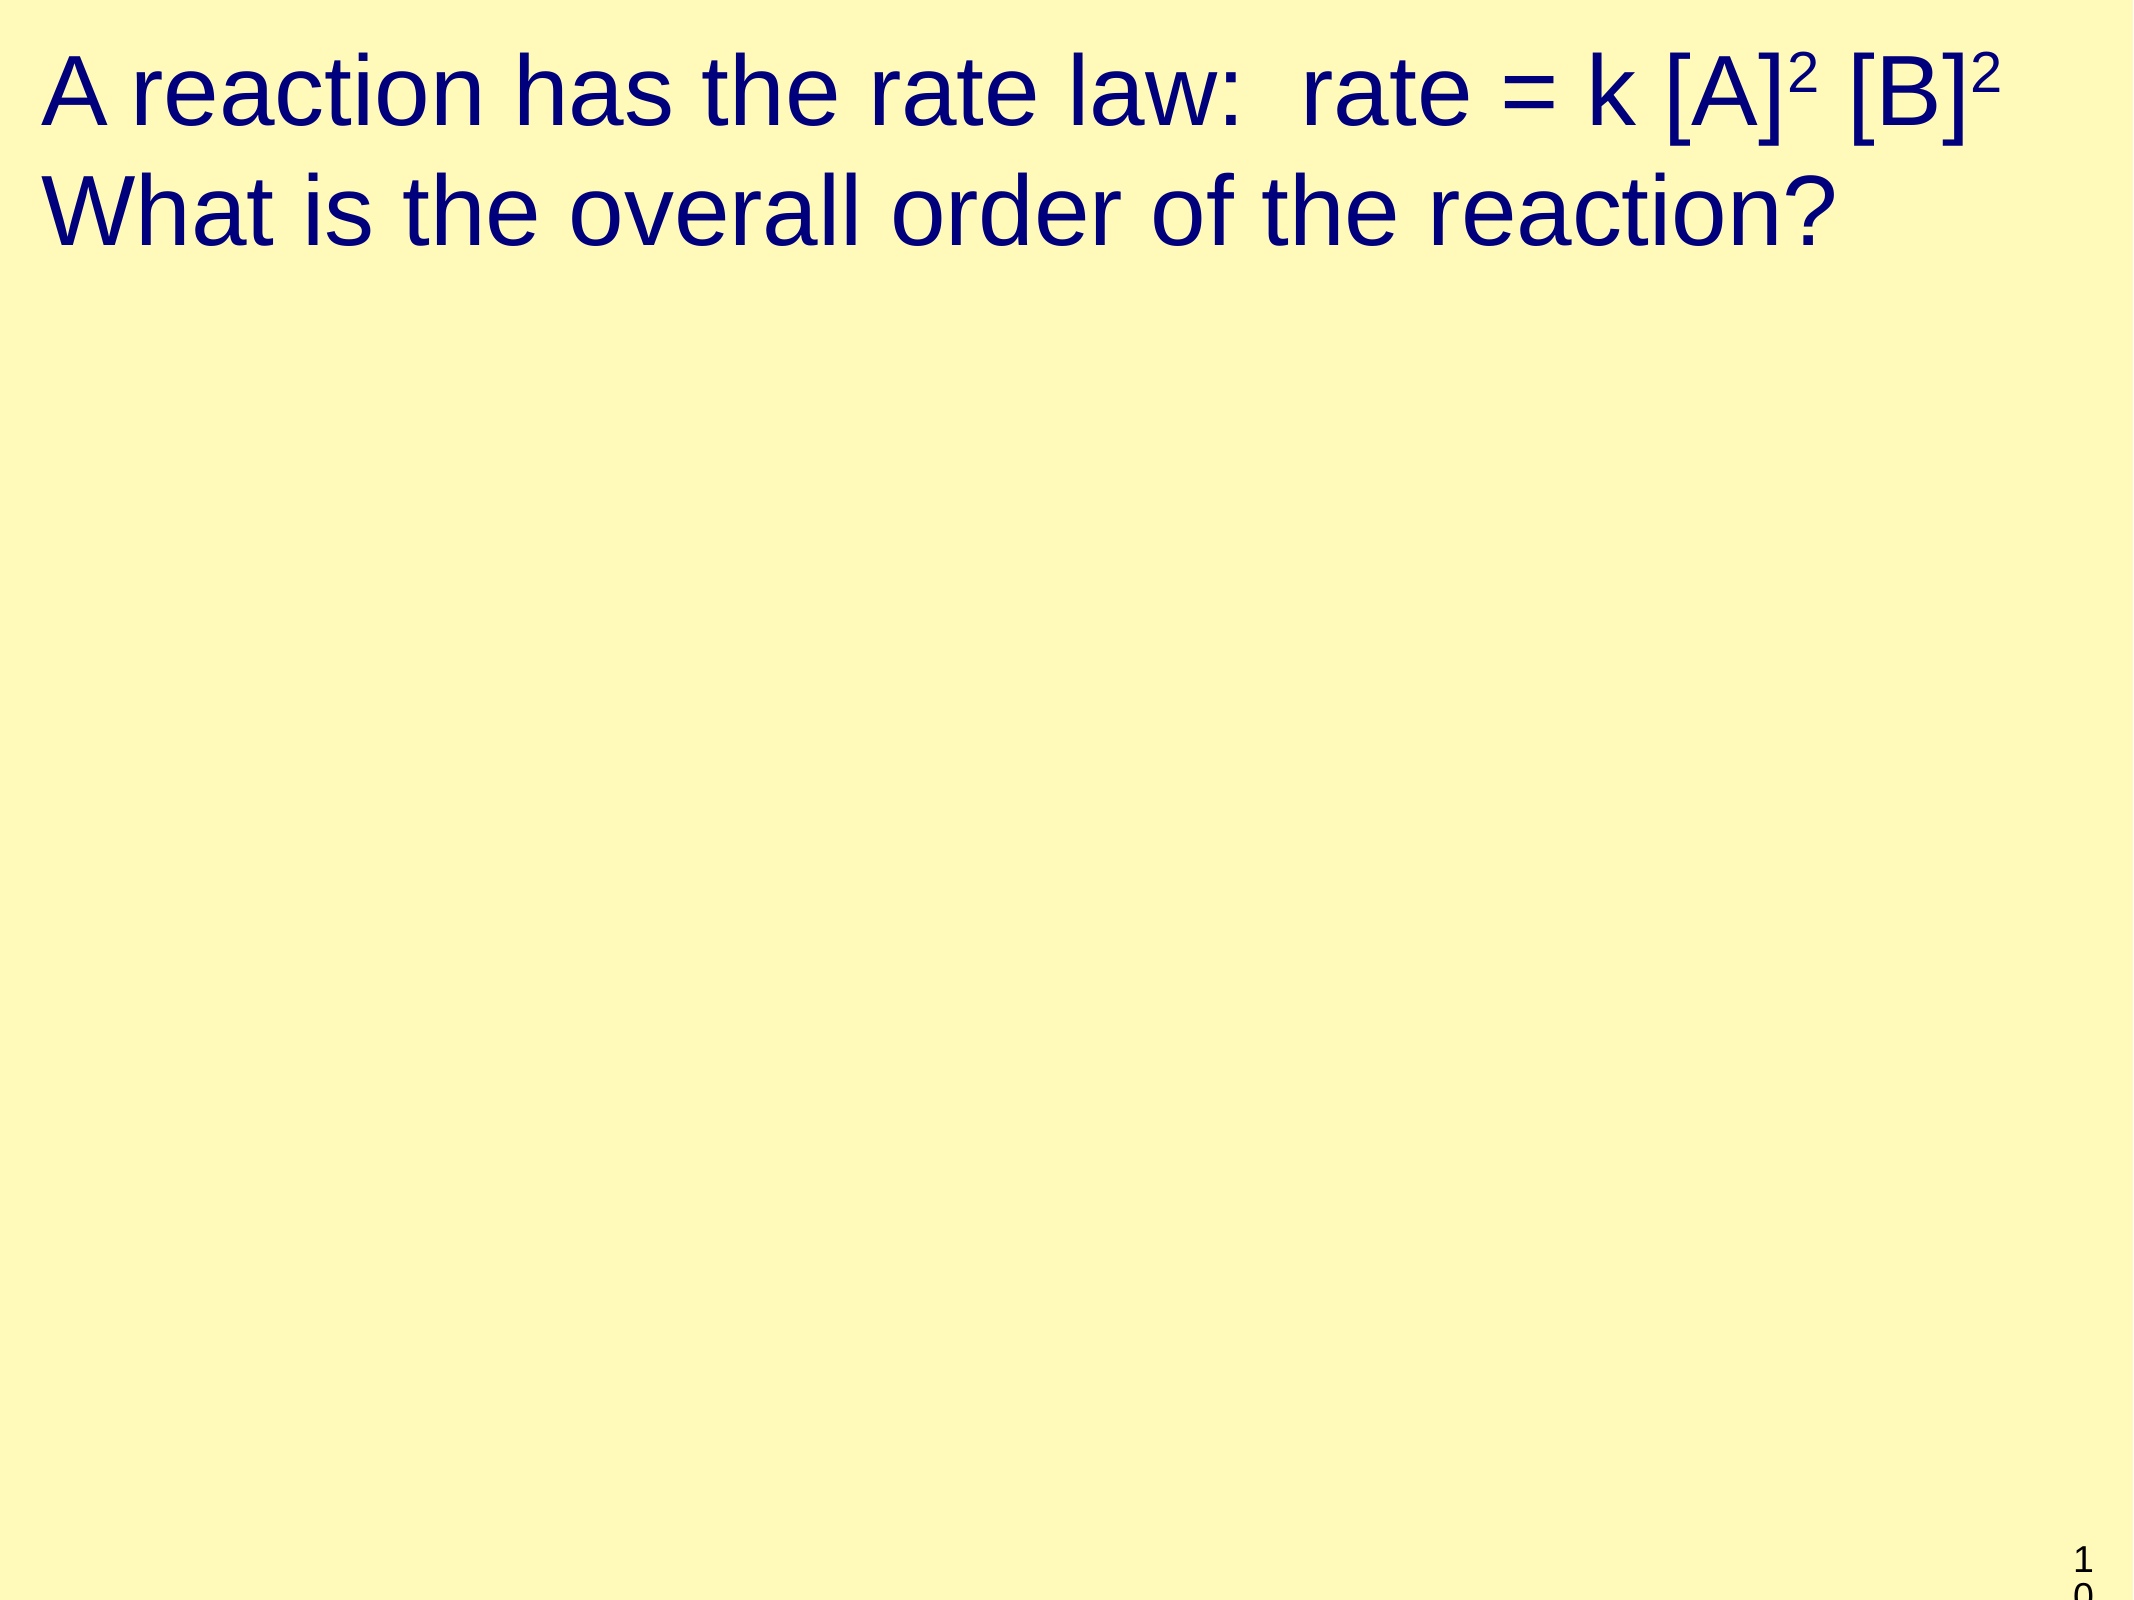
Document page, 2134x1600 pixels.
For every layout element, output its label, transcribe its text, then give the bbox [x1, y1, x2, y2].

title A reaction has the rate law: rate = k [A]2 [B]2 What is the overall order of the reaction? [32, 16, 2113, 416]
slide_number 10 [2057, 1526, 2120, 1586]
